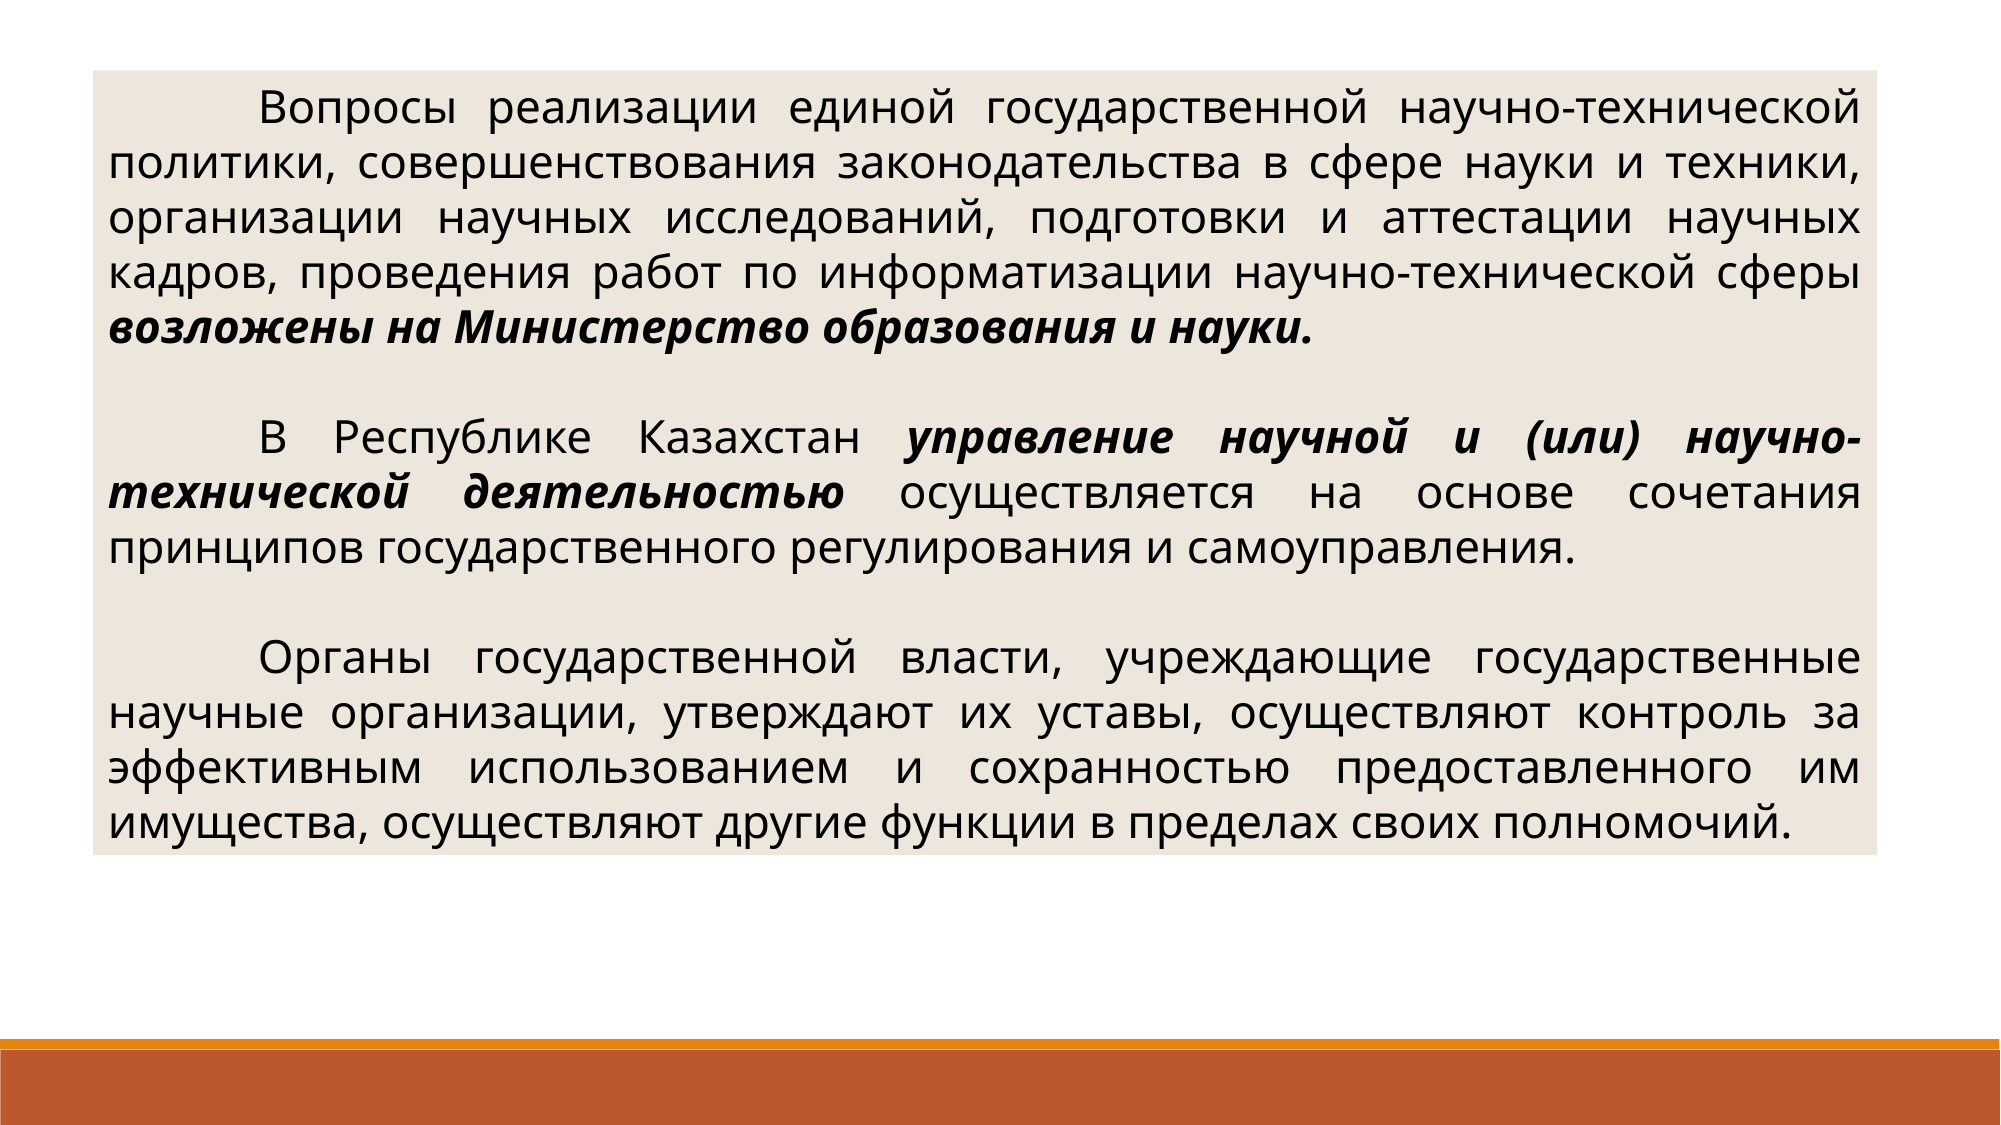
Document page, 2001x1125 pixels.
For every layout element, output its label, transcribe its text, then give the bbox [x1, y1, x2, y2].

text_box Вопросы реализации единой государственной научно-технической политики, совершенствования законодательства в сфере науки и техники, организации научных исследований, подготовки и аттестации научных кадров, проведения работ по информатизации научно-технической сферы возложены на Министерство образования и науки. В Республике Казахстан управление научной и (или) научно-технической деятельностью осуществляется на основе сочетания принципов государственного регулирования и самоуправления. Органы государственной власти, учреждающие государственные научные организации, утверждают их уставы, осуществляют контроль за эффективным использованием и сохранностью предоставленного им имущества, осуществляют другие функции в пределах своих полномочий. [93, 70, 1878, 855]
